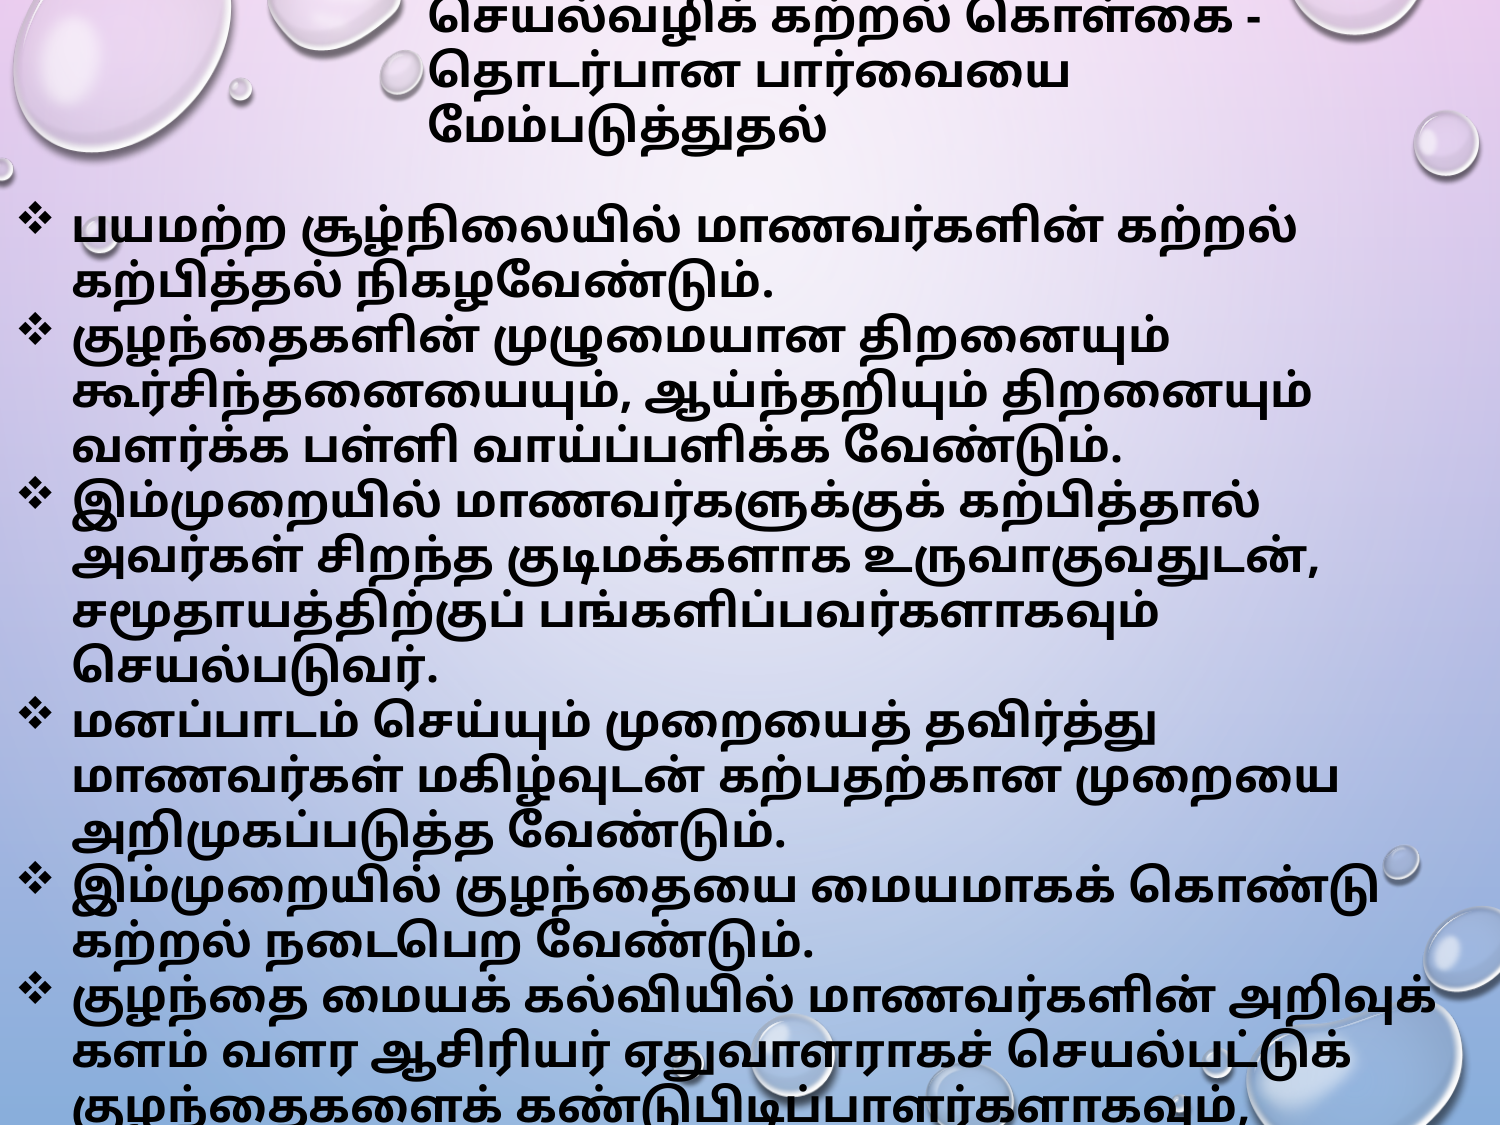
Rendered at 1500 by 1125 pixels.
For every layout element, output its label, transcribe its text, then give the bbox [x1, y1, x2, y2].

picture [0, 0, 1500, 189]
text_box பயமற்ற சூழ்நிலையில் மாணவர்களின் கற்றல் கற்பித்தல் நிகழவேண்டும். குழந்தைகளின் முழுமையான திறனையும் கூர்சிந்தனையையும், ஆய்ந்தறியும் திறனையும் வளர்க்க பள்ளி வாய்ப்பளிக்க வேண்டும். இம்முறையில் மாணவர்களுக்குக் கற்பித்தால் அவர்கள் சிறந்த குடிமக்களாக உருவாகுவதுடன், சமூதாயத்திற்குப் பங்களிப்பவர்களாகவும் செயல்படுவர். மனப்பாடம் செய்யும் முறையைத் தவிர்த்து மாணவர்கள் மகிழ்வுடன் கற்பதற்கான முறையை அறிமுகப்படுத்த வேண்டும். இம்முறையில் குழந்தையை மையமாகக் கொண்டு கற்றல் நடைபெற வேண்டும். குழந்தை மையக் கல்வியில் மாணவர்களின் அறிவுக் களம் வளர ஆசிரியர் ஏதுவாளராகச் செயல்பட்டுக் குழந்தைகளைக் கண்டுபிடிப்பாளர்களாகவும், தகவல்களை அன்றாட வாழ்வின் செயல்பாட்டோடு பொருத்திப் பார்ப்பவர்களாகவும் மாற்றுவர். [0, 189, 1500, 1125]
title செயல்வழிக் கற்றல் கொள்கை - தொடர்பான பார்வையை மேம்படுத்துதல் [412, 12, 1500, 125]
